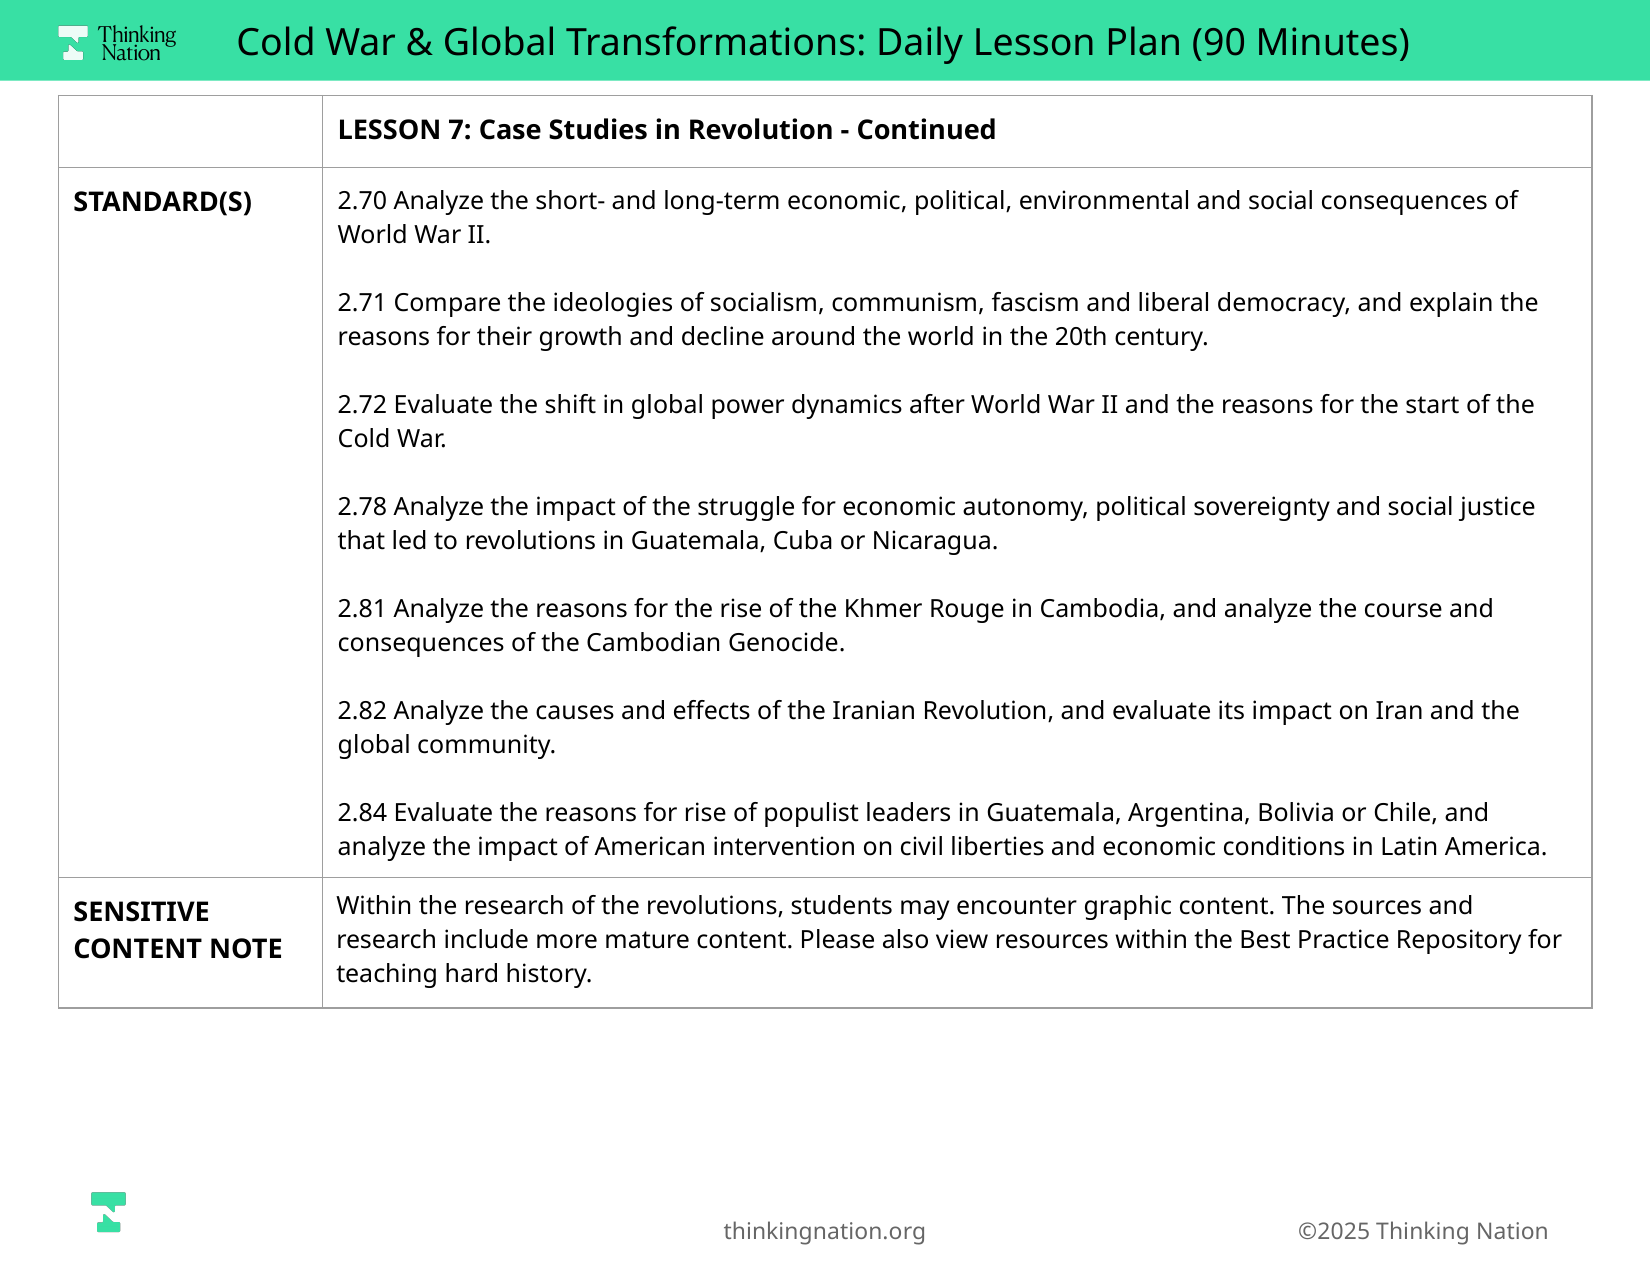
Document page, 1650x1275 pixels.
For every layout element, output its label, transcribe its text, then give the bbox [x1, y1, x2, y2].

picture [45, 14, 180, 85]
picture [80, 1184, 136, 1240]
table_cell SENSITIVE CONTENT NOTE [59, 878, 322, 1007]
table_cell Within the research of the revolutions, students may encounter graphic content. The sources and research include more mature content. Please also view resources within the Best Practice Repository for teaching hard history. [323, 878, 1591, 1007]
table_header LESSON 7: Case Studies in Revolution - Continued [323, 96, 1591, 167]
table_cell 2.70 Analyze the short- and long-term economic, political, environmental and social consequences of World War II. 2.71 Compare the ideologies of socialism, communism, fascism and liberal democracy, and explain the reasons for their growth and decline around the world in the 20th century. 2.72 Evaluate the shift in global power dynamics after World War II and the reasons for the start of the Cold War. 2.78 Analyze the impact of the struggle for economic autonomy, political sovereignty and social justice that led to revolutions in Guatemala, Cuba or Nicaragua. 2.81 Analyze the reasons for the rise of the Khmer Rouge in Cambodia, and analyze the course and consequences of the Cambodian Genocide. 2.82 Analyze the causes and effects of the Iranian Revolution, and evaluate its impact on Iran and the global community. 2.84 Evaluate the reasons for rise of populist leaders in Guatemala, Argentina, Bolivia or Chile, and analyze the impact of American intervention on civil liberties and economic conditions in Latin America. [323, 168, 1591, 877]
text_box Cold War & Global Transformations: Daily Lesson Plan (90 Minutes) [0, 0, 1650, 81]
text_box thinkingnation.org [629, 1200, 1021, 1240]
table_header [59, 96, 322, 167]
table_cell STANDARD(S) [59, 168, 322, 877]
text_box ©2025 Thinking Nation [1174, 1200, 1566, 1240]
